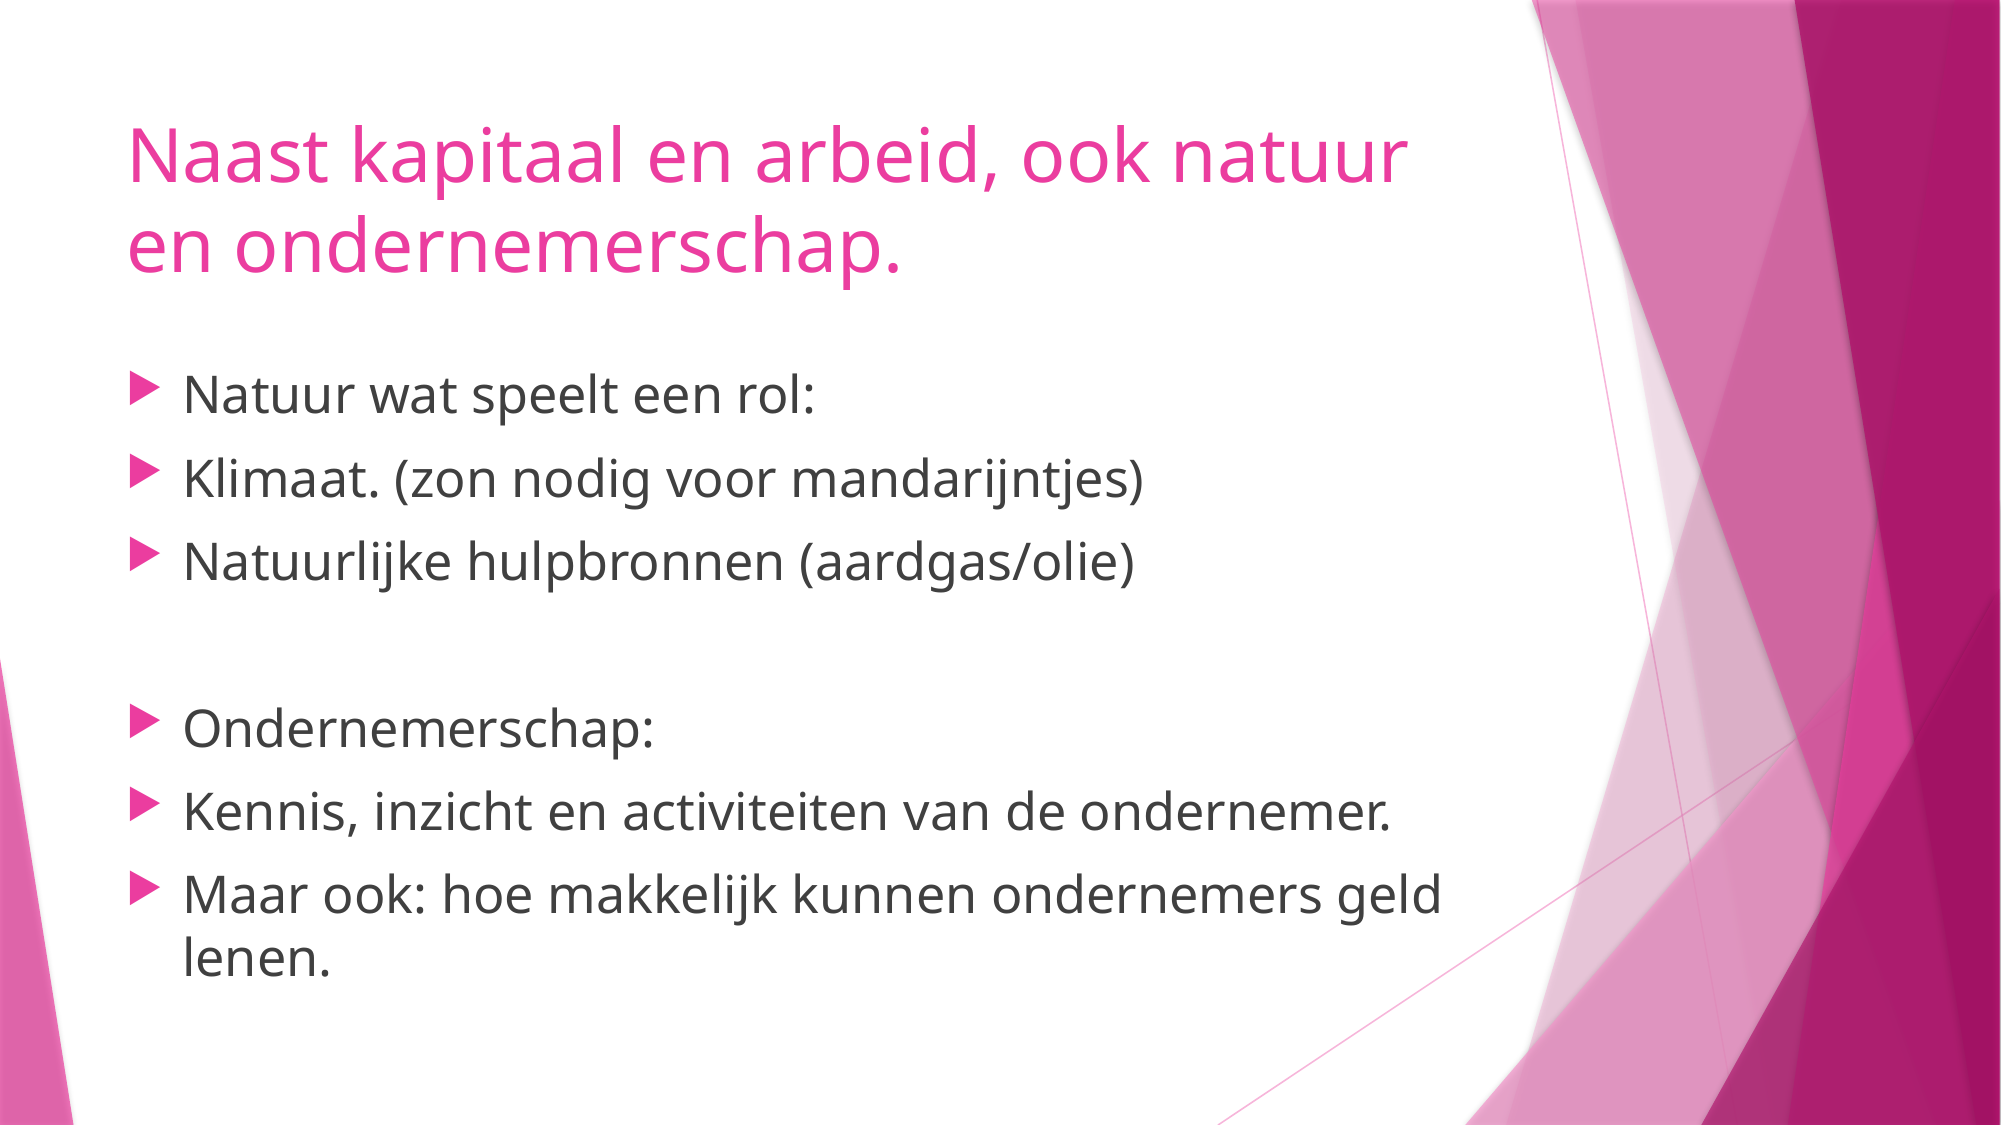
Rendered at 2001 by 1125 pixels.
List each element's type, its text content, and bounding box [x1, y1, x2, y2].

list Natuur wat speelt een rol: Klimaat. (zon nodig voor mandarijntjes) Natuurlijke hulpbronnen (aardgas/olie) Ondernemerschap: Kennis, inzicht en activiteiten van de ondernemer. Maar ook: hoe makkelijk kunnen ondernemers geld lenen. [111, 354, 1522, 992]
title Naast kapitaal en arbeid, ook natuur en ondernemerschap. [111, 99, 1522, 317]
